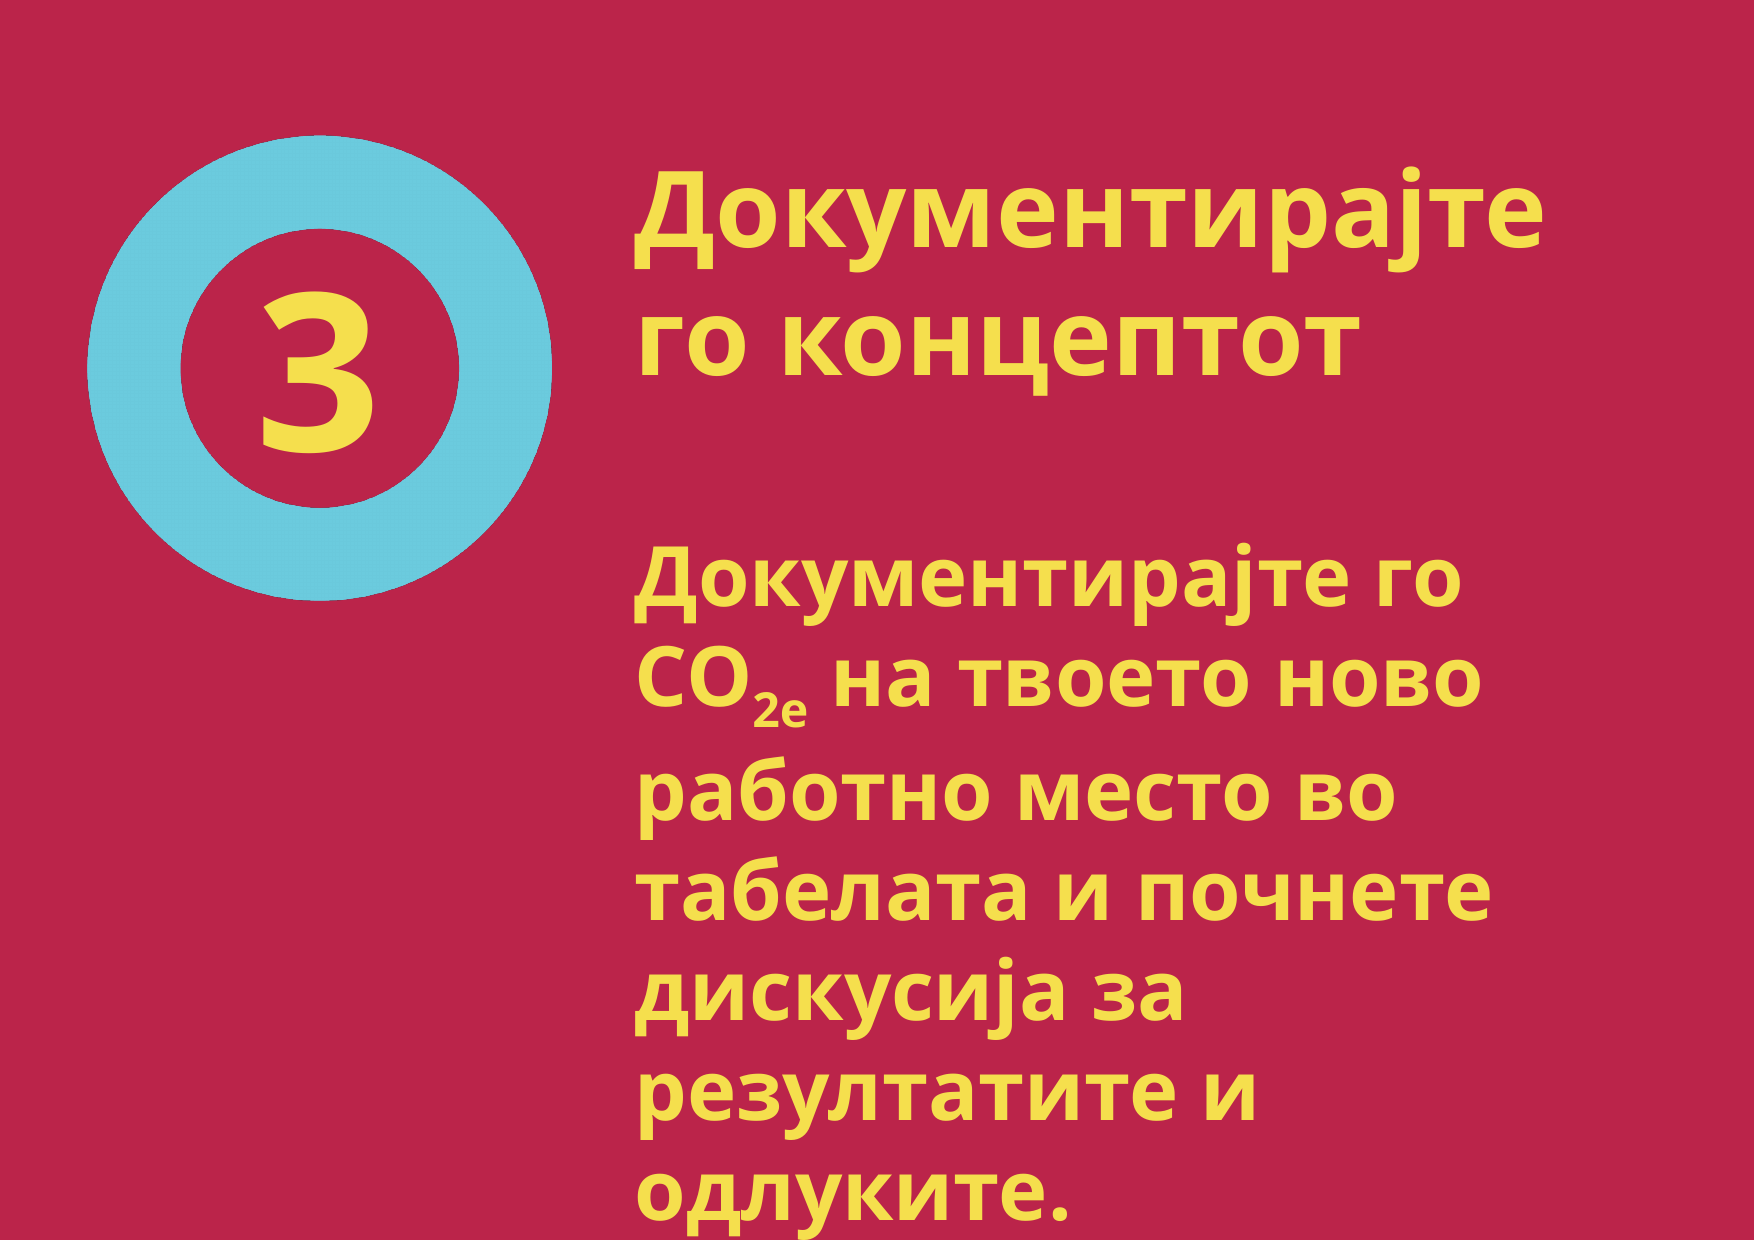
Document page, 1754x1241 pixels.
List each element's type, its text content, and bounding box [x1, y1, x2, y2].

text_box Документирајте го концептот Документирајте го CO2e на твоето ново работно место во табелата и почнете дискусија за резултатите и одлуките. [620, 134, 1667, 1241]
picture [87, 135, 552, 601]
